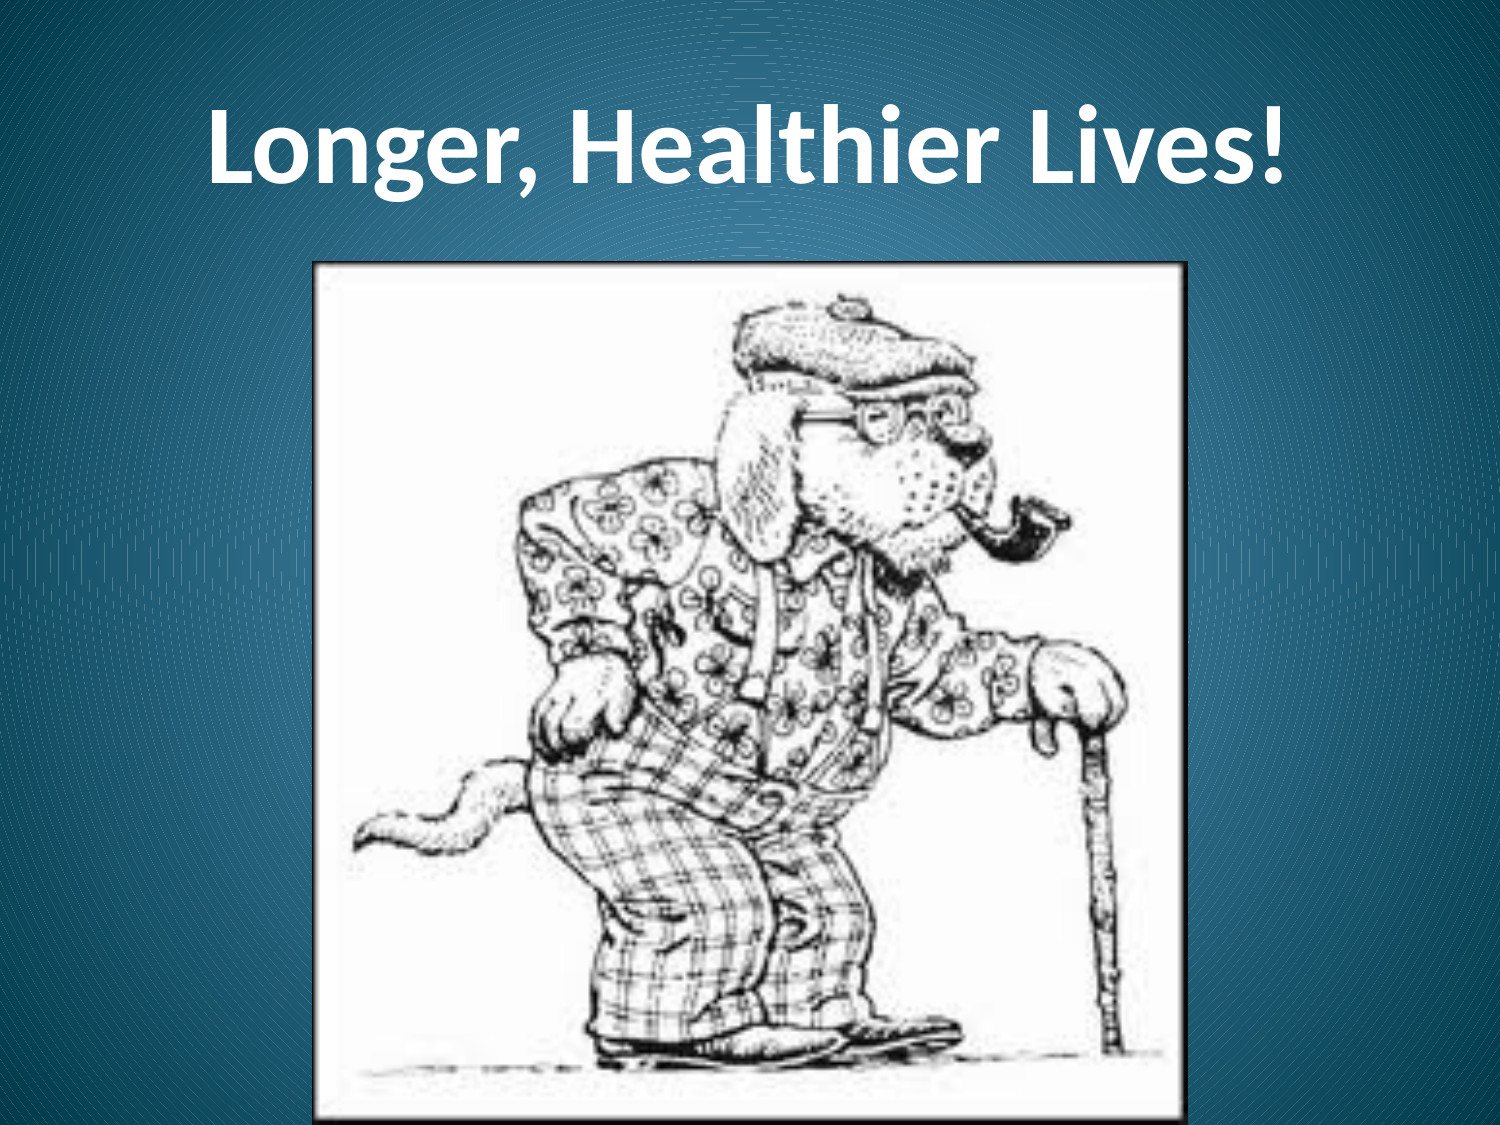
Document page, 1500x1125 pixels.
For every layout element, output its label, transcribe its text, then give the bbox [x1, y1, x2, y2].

title Longer, Healthier Lives! [75, 45, 1425, 233]
picture [312, 261, 1188, 1125]
